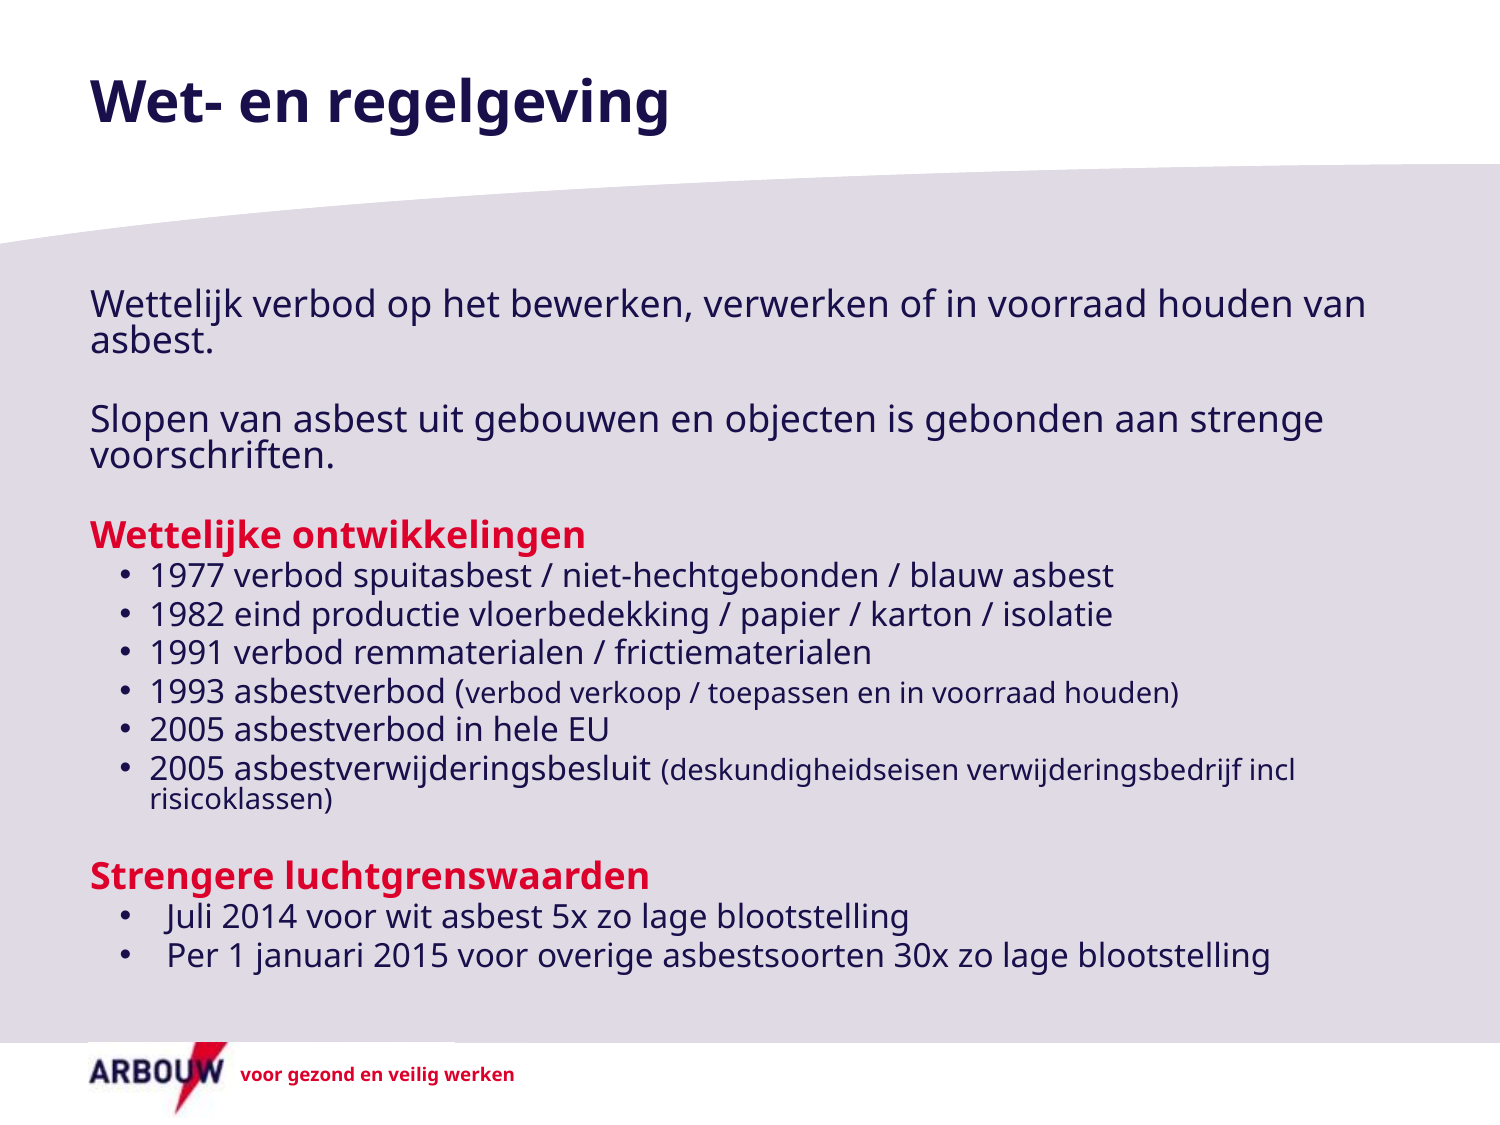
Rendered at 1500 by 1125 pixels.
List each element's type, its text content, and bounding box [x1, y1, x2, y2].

picture [88, 1042, 234, 1118]
title Wet- en regelgeving [74, 11, 1430, 188]
list Wettelijk verbod op het bewerken, verwerken of in voorraad houden van asbest. Slopen van asbest uit gebouwen en objecten is gebonden aan strenge voorschriften. Wettelijke ontwikkelingen 1977 verbod spuitasbest / niet-hechtgebonden / blauw asbest 1982 eind productie vloerbedekking / papier / karton / isolatie 1991 verbod remmaterialen / frictiematerialen 1993 asbestverbod (verbod verkoop / toepassen en in voorraad houden) 2005 asbestverbod in hele EU 2005 asbestverwijderingsbesluit (deskundigheidseisen verwijderingsbedrijf incl risicoklassen) Strengere luchtgrenswaarden Juli 2014 voor wit asbest 5x zo lage blootstelling Per 1 januari 2015 voor overige asbestsoorten 30x zo lage blootstelling [74, 281, 1426, 1009]
